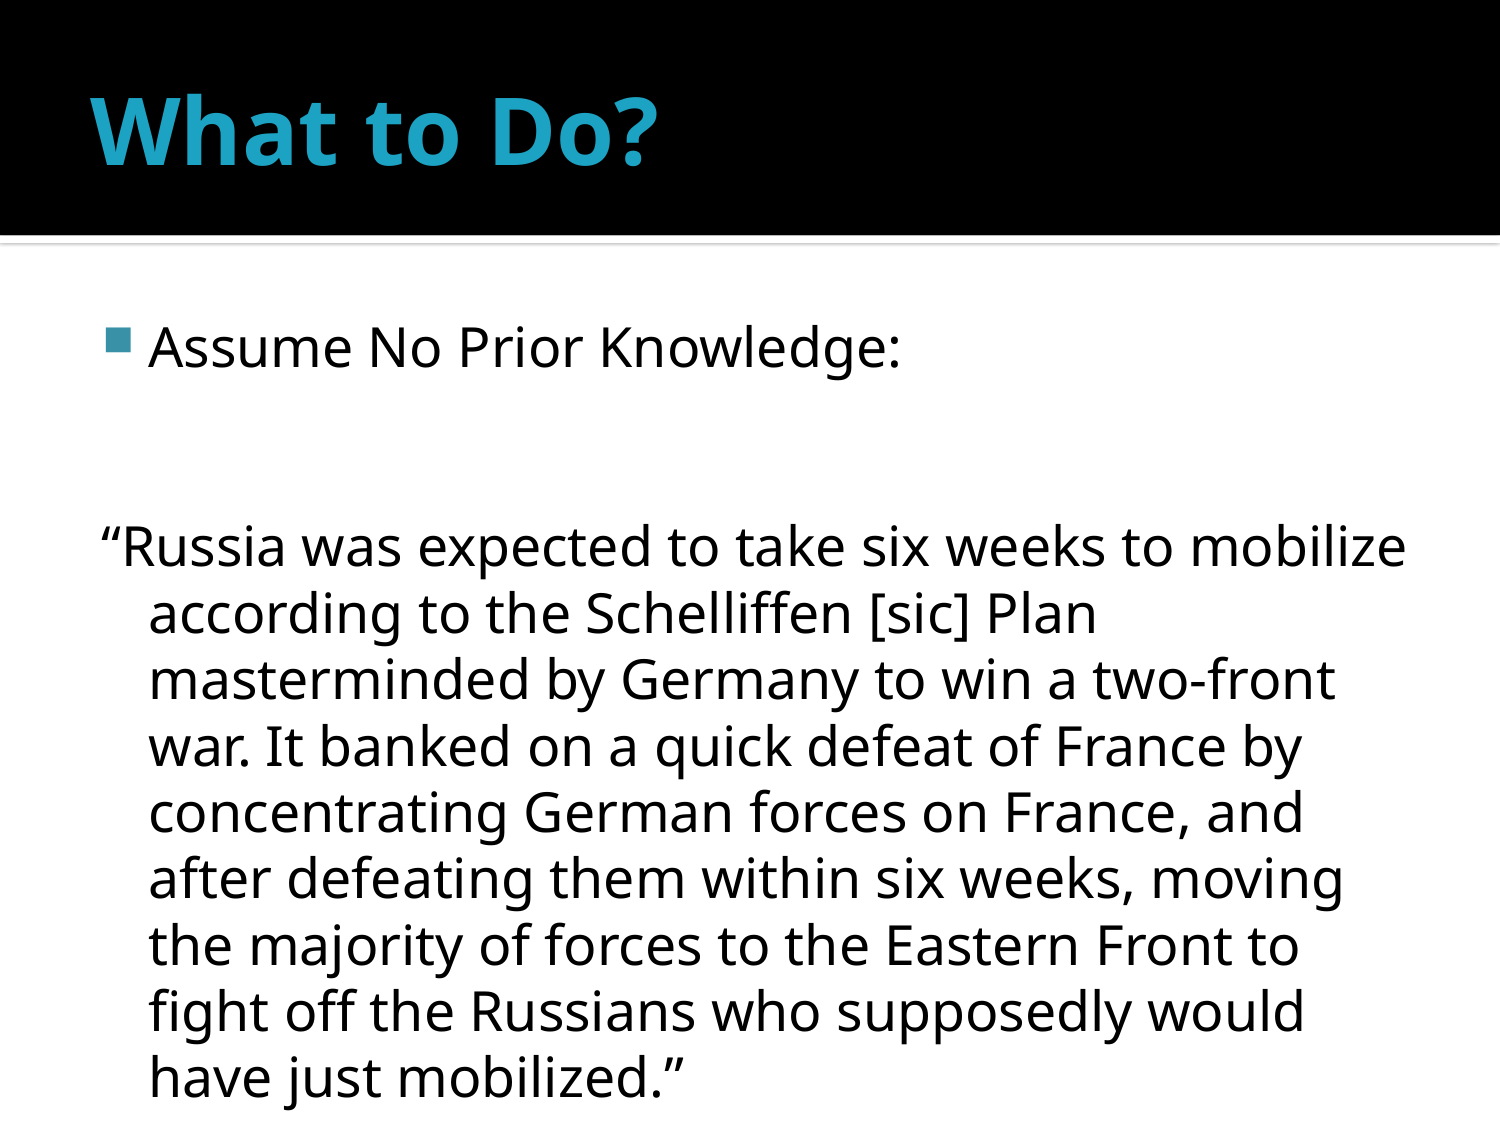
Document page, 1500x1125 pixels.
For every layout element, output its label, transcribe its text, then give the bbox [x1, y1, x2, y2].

list Assume No Prior Knowledge: “Russia was expected to take six weeks to mobilize according to the Schelliffen [sic] Plan masterminded by Germany to win a two-front war. It banked on a quick defeat of France by concentrating German forces on France, and after defeating them within six weeks, moving the majority of forces to the Eastern Front to fight off the Russians who supposedly would have just mobilized.” [75, 231, 1425, 1125]
title What to Do? [75, 25, 1425, 231]
